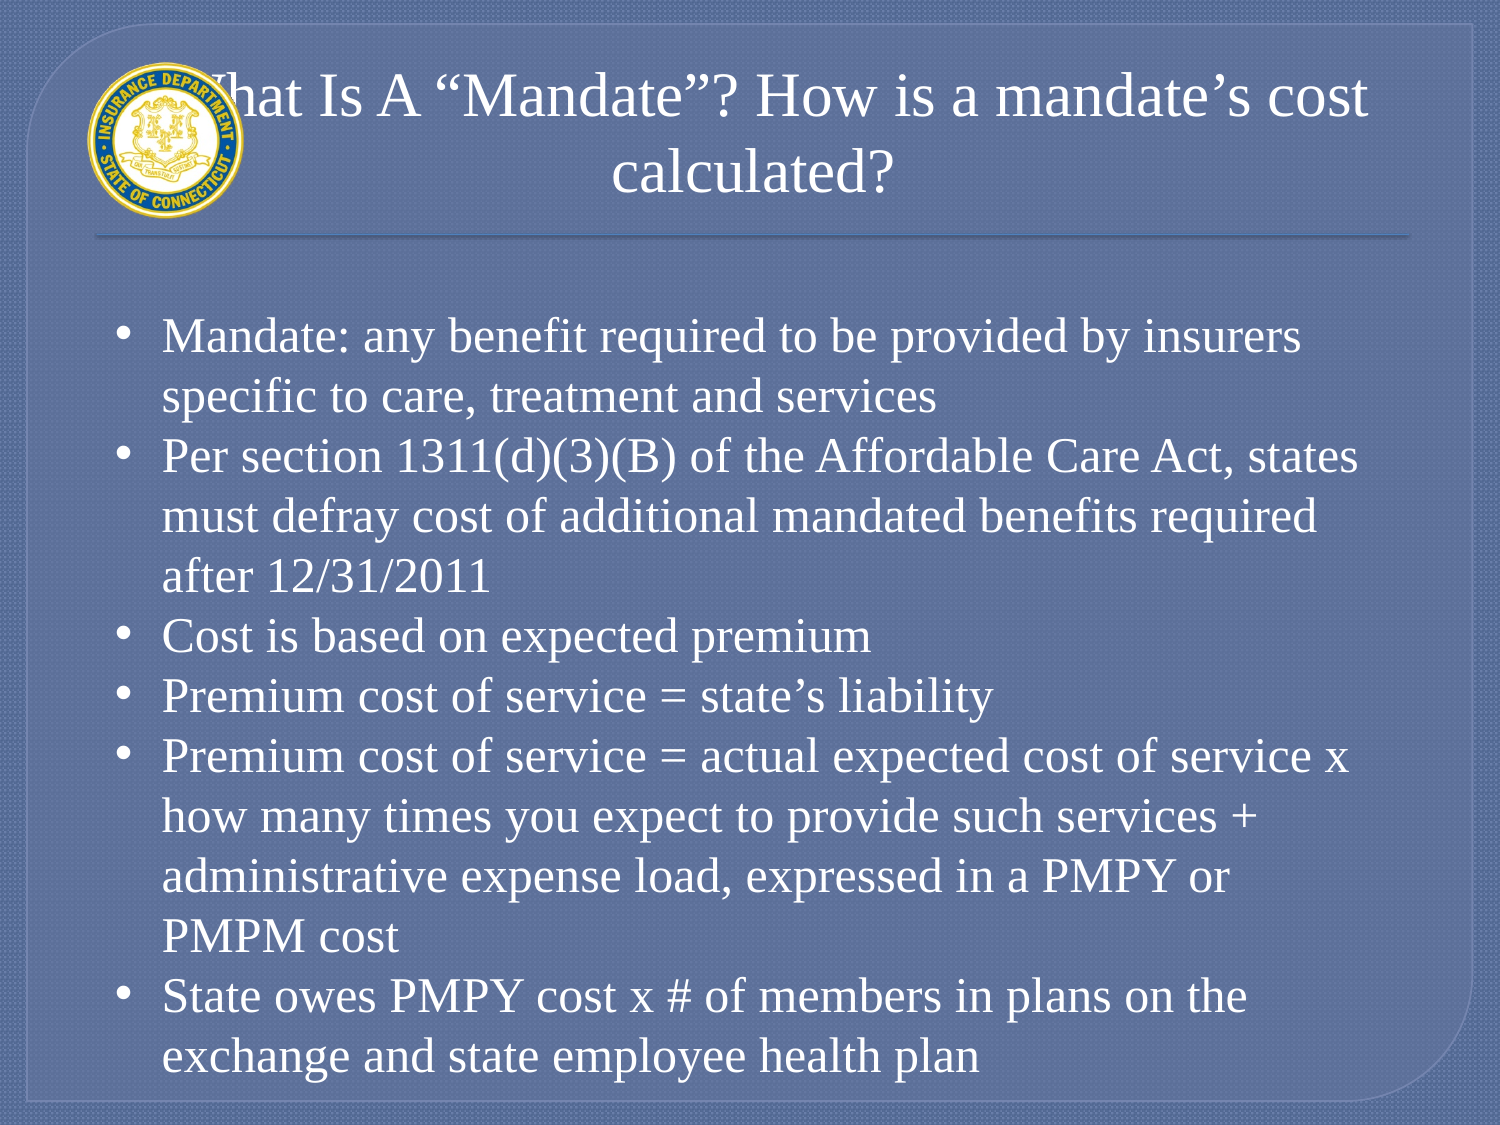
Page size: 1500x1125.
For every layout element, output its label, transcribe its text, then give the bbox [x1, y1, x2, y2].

text_box Mandate: any benefit required to be provided by insurers specific to care, treatment and services Per section 1311(d)(3)(B) of the Affordable Care Act, states must defray cost of additional mandated benefits required after 12/31/2011 Cost is based on expected premium Premium cost of service = state’s liability Premium cost of service = actual expected cost of service x how many times you expect to provide such services + administrative expense load, expressed in a PMPY or PMPM cost State owes PMPY cost x # of members in plans on the exchange and state employee health plan [99, 294, 1400, 1090]
title What Is A “Mandate”? How is a mandate’s cost calculated? [75, 45, 1425, 213]
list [87, 62, 244, 219]
